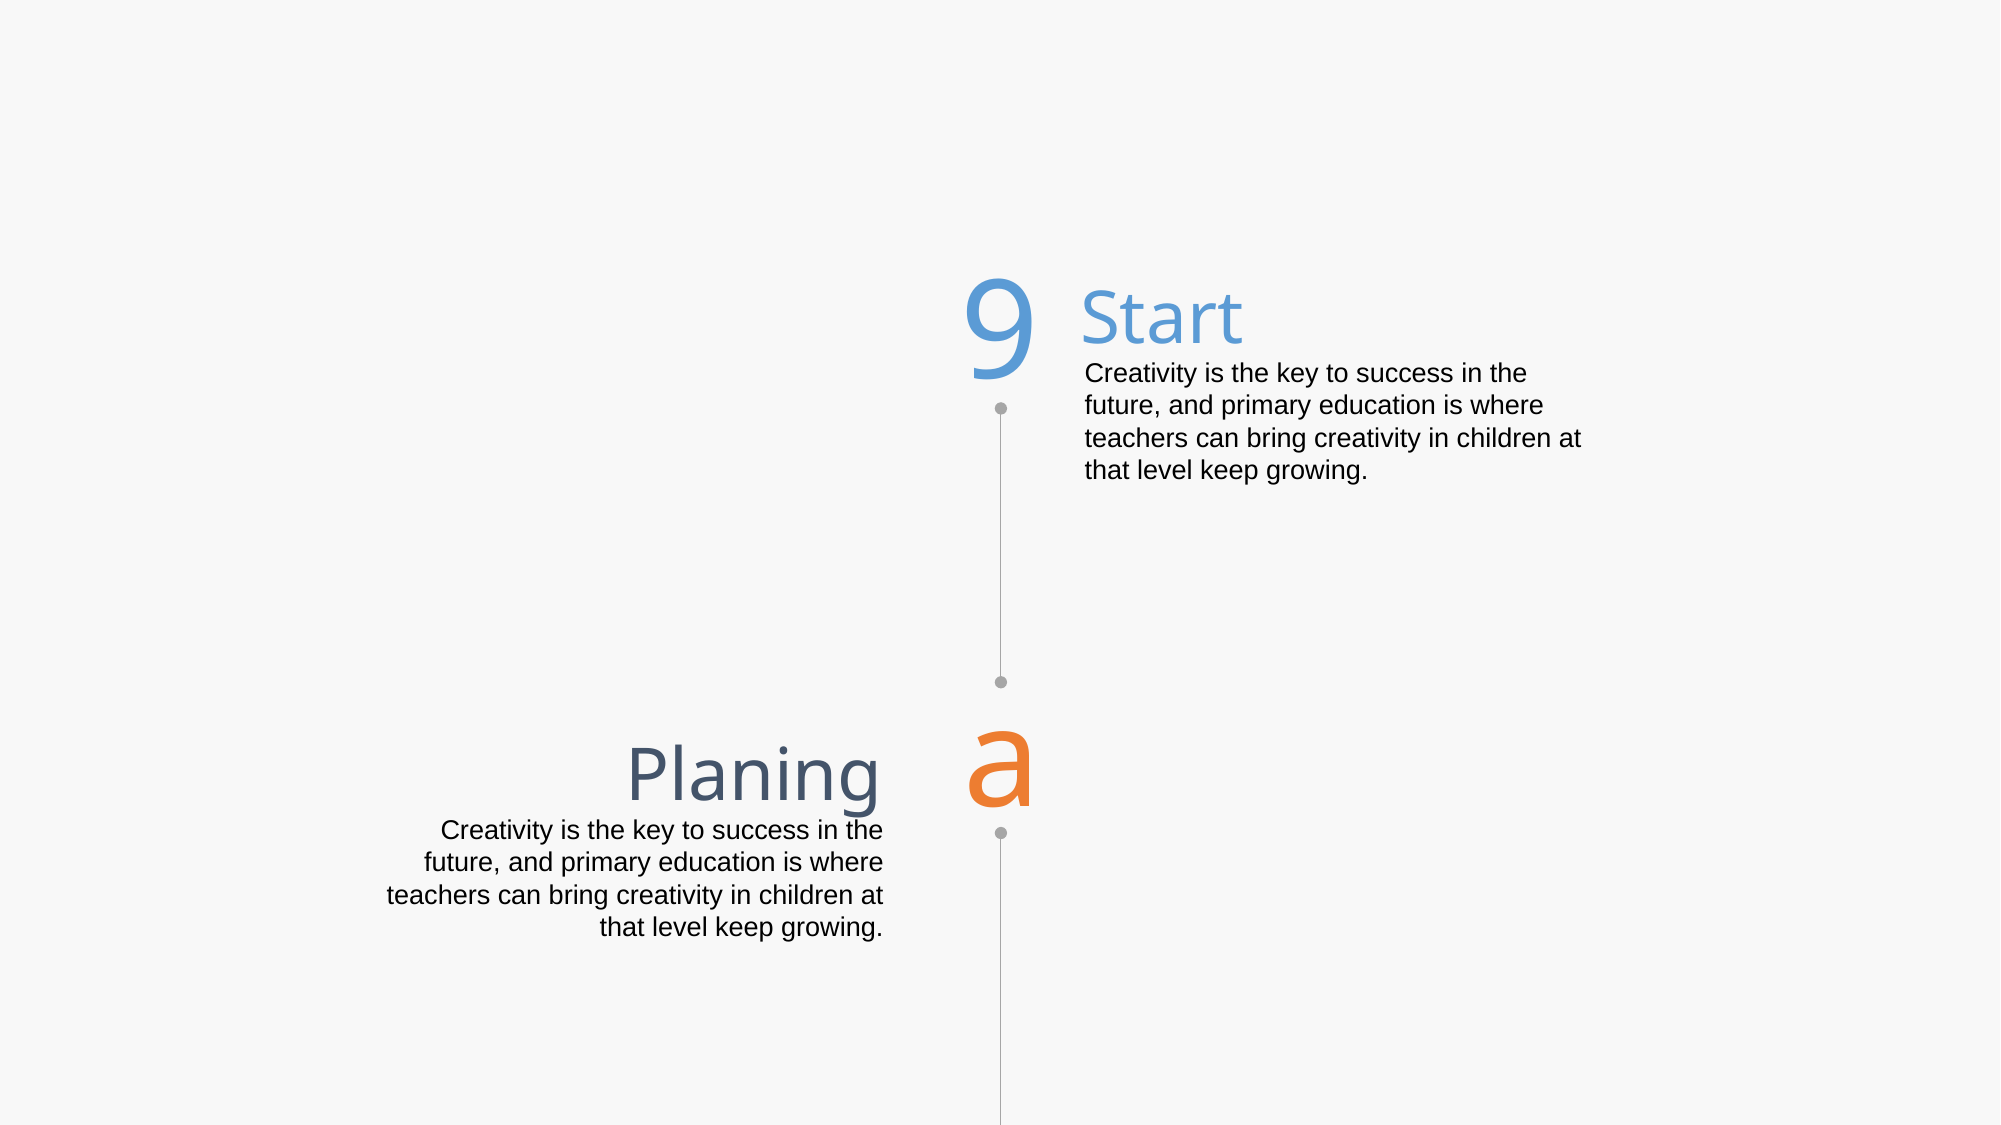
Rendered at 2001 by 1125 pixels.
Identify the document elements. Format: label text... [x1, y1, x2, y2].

text_box Creativity is the key to success in the future, and primary education is where teachers can bring creativity in children at that level keep growing. [362, 820, 898, 958]
text_box Start [1065, 265, 1696, 363]
text_box a [948, 661, 1056, 841]
text_box Planing [267, 722, 899, 820]
text_box Creativity is the key to success in the future, and primary education is where teachers can bring creativity in children at that level keep growing. [1069, 363, 1606, 508]
text_box 9 [946, 233, 1055, 414]
